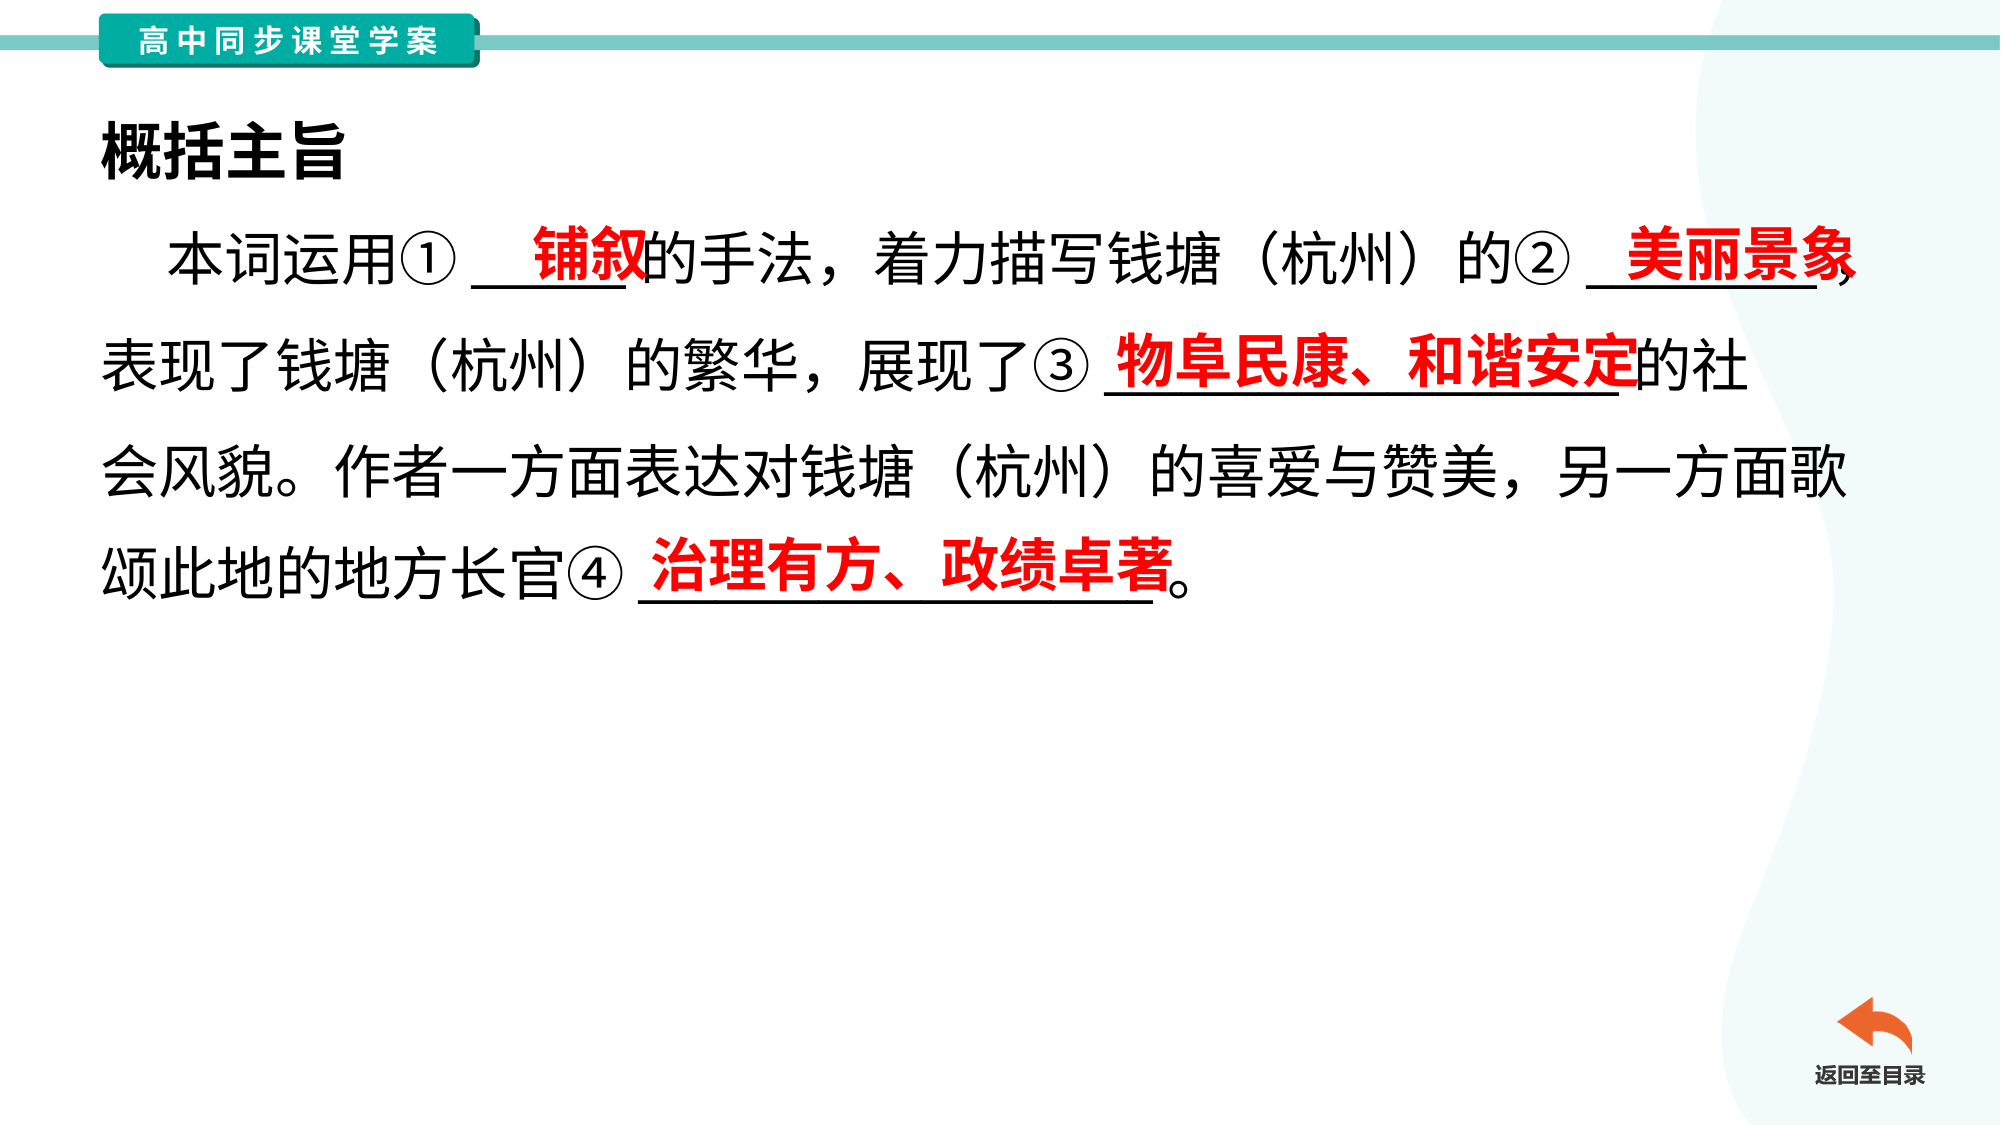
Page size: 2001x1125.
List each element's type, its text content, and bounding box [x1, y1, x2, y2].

picture [0, 0, 2000, 1125]
text_box 铺叙 [510, 181, 671, 276]
text_box 概括主旨 [100, 76, 1899, 186]
text_box 本词运用①______的手法，着力描写钱塘（杭州）的②_________， 表现了钱塘（杭州）的繁华，展现了③____________________的社 会风貌。作者一方面表达对钱塘（杭州）的喜爱与赞美，另一方面歌 颂此地的地方长官④____________________。 [100, 186, 1899, 596]
text_box 物阜民康、和谐安定 [1093, 287, 1664, 382]
text_box 治理有方、政绩卓著 [627, 496, 1197, 588]
text_box 美丽景象 [1604, 181, 1882, 276]
